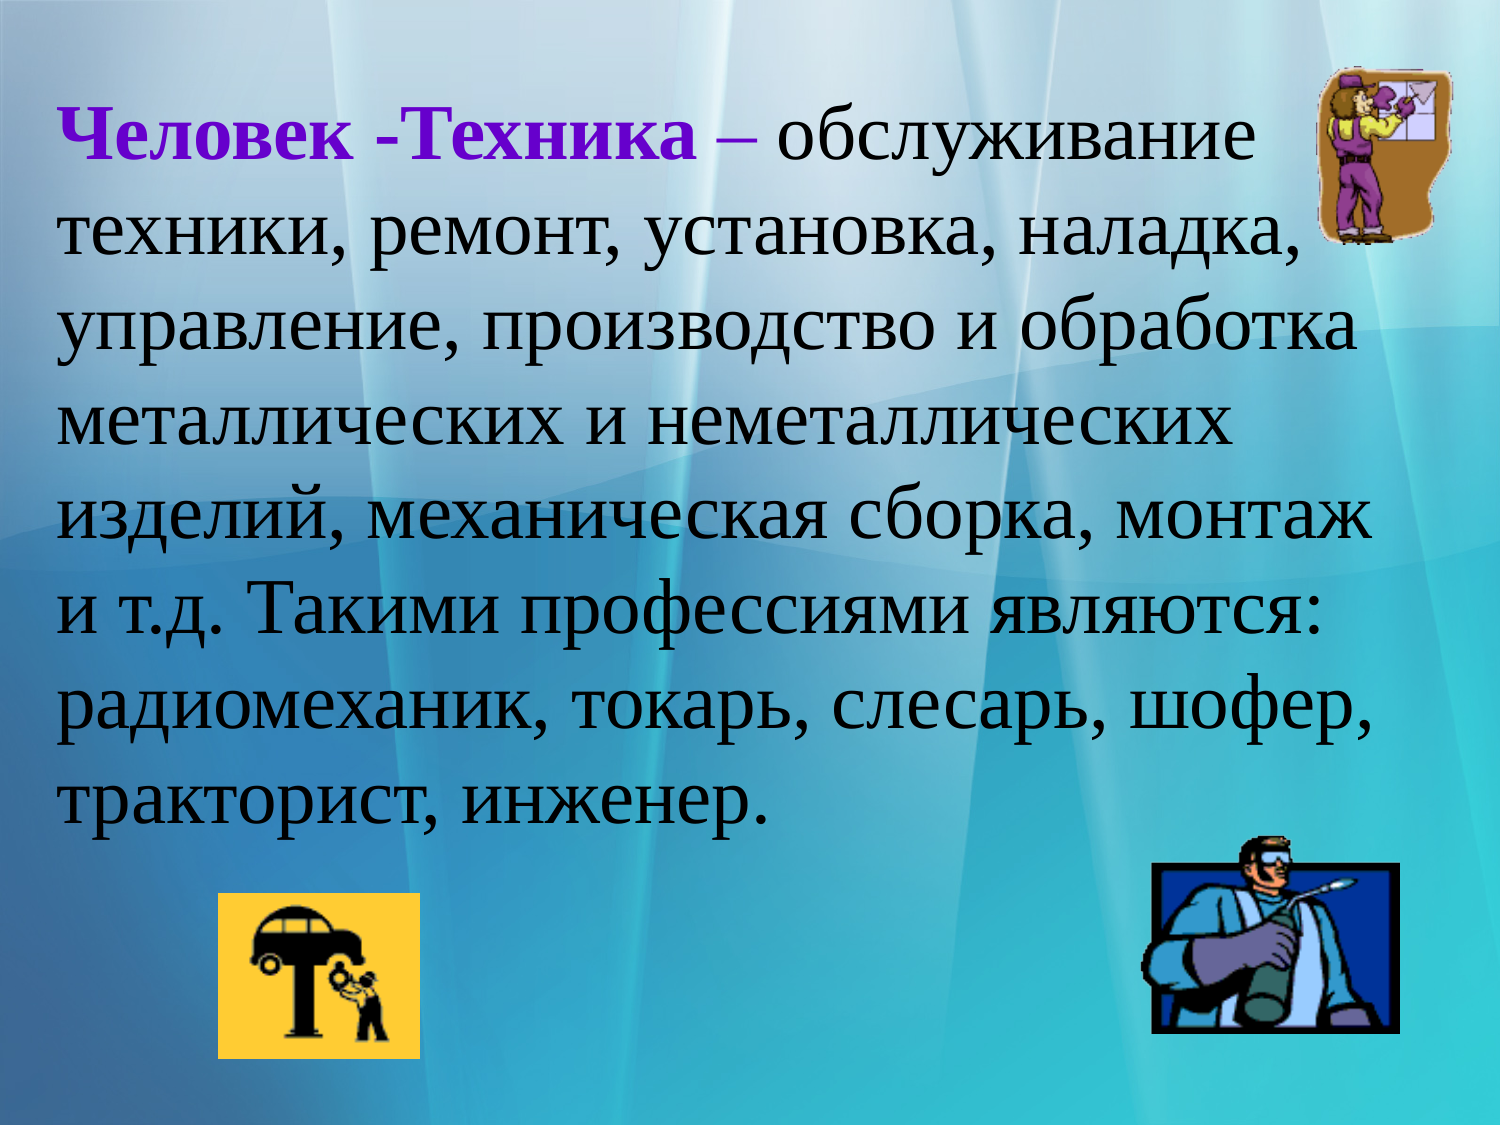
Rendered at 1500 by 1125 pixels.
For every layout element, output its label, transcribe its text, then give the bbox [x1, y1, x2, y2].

picture [0, 0, 1500, 1125]
title Человек -Техника – обслуживание техники, ремонт, установка, наладка, управление, производство и обработка металлических и неметаллических изделий, механическая сборка, монтаж и т.д. Такими профессиями являются: радиомеханик, токарь, слесарь, шофер, трак­торист, инженер. [41, 66, 1413, 1063]
